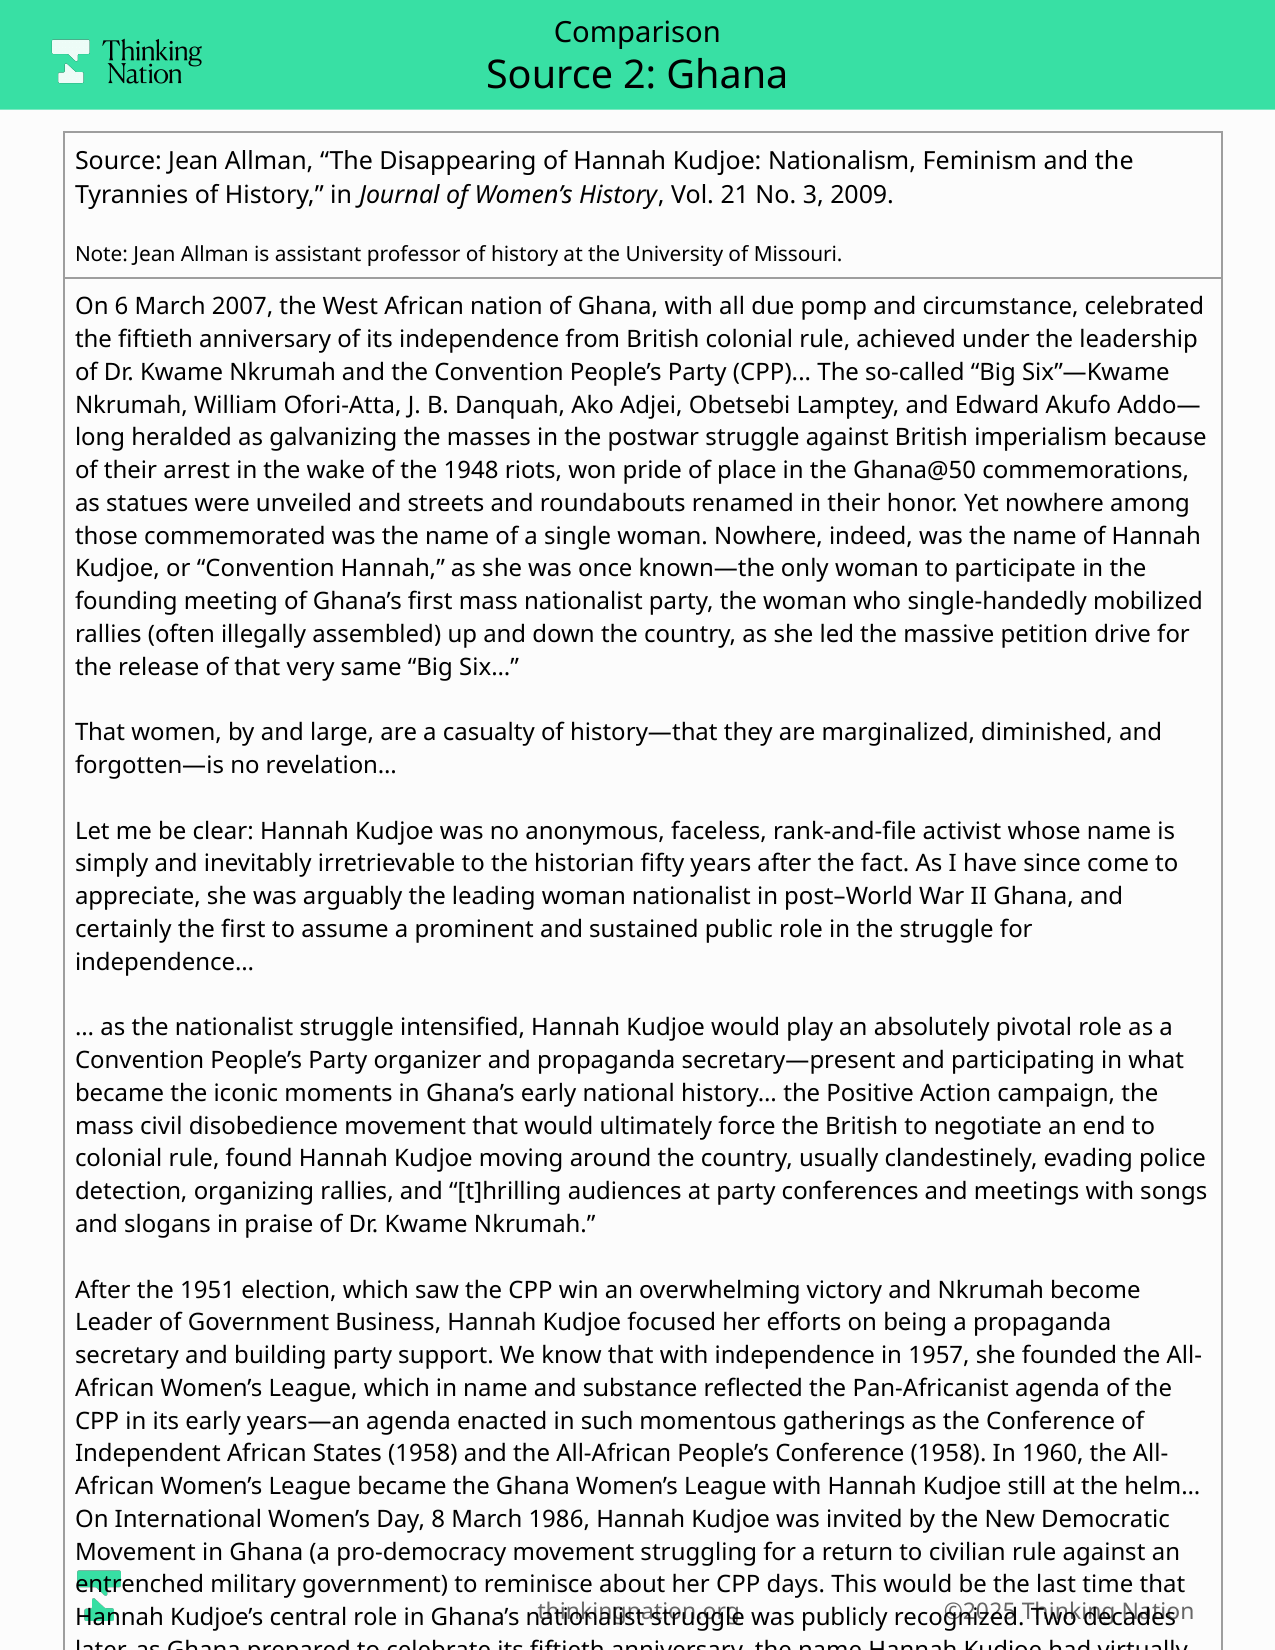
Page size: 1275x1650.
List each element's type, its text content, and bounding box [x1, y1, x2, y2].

picture [35, 25, 207, 97]
table_header Source: Jean Allman, “The Disappearing of Hannah Kudjoe: Nationalism, Feminism and the Tyrannies of History,” in Journal of Women’s History, Vol. 21 No. 3, 2009. Note: Jean Allman is assistant professor of history at the University of Missouri. [65, 133, 1221, 277]
picture [63, 1560, 134, 1631]
table_cell On 6 March 2007, the West African nation of Ghana, with all due pomp and circumstance, celebrated the fiftieth anniversary of its independence from British colonial rule, achieved under the leadership of Dr. Kwame Nkrumah and the Convention People’s Party (CPP)... The so-called “Big Six”—Kwame Nkrumah, William Ofori-Atta, J. B. Danquah, Ako Adjei, Obetsebi Lamptey, and Edward Akufo Addo—long heralded as galvanizing the masses in the postwar struggle against British imperialism because of their arrest in the wake of the 1948 riots, won pride of place in the Ghana@50 commemorations, as statues were unveiled and streets and roundabouts renamed in their honor. Yet nowhere among those commemorated was the name of a single woman. Nowhere, indeed, was the name of Hannah Kudjoe, or “Convention Hannah,” as she was once known—the only woman to participate in the founding meeting of Ghana’s first mass nationalist party, the woman who single-handedly mobilized rallies (often illegally assembled) up and down the country, as she led the massive petition drive for the release of that very same “Big Six…” That women, by and large, are a casualty of history—that they are marginalized, diminished, and forgotten—is no revelation… Let me be clear: Hannah Kudjoe was no anonymous, faceless, rank-and-file activist whose name is simply and inevitably irretrievable to the historian fifty years after the fact. As I have since come to appreciate, she was arguably the leading woman nationalist in post–World War II Ghana, and certainly the first to assume a prominent and sustained public role in the struggle for independence… … as the nationalist struggle intensified, Hannah Kudjoe would play an absolutely pivotal role as a Convention People’s Party organizer and propaganda secretary—present and participating in what became the iconic moments in Ghana’s early national history… the Positive Action campaign, the mass civil disobedience movement that would ultimately force the British to negotiate an end to colonial rule, found Hannah Kudjoe moving around the country, usually clandestinely, evading police detection, organizing rallies, and “[t]hrilling audiences at party conferences and meetings with songs and slogans in praise of Dr. Kwame Nkrumah.” After the 1951 election, which saw the CPP win an overwhelming victory and Nkrumah become Leader of Government Business, Hannah Kudjoe focused her efforts on being a propaganda secretary and building party support. We know that with independence in 1957, she founded the All-African Women’s League, which in name and substance reflected the Pan-Africanist agenda of the CPP in its early years—an agenda enacted in such momentous gatherings as the Conference of Independent African States (1958) and the All-African People’s Conference (1958). In 1960, the All-African Women’s League became the Ghana Women’s League with Hannah Kudjoe still at the helm… On International Women’s Day, 8 March 1986, Hannah Kudjoe was invited by the New Democratic Movement in Ghana (a pro-democracy movement struggling for a return to civilian rule against an entrenched military government) to reminisce about her CPP days. This would be the last time that Hannah Kudjoe’s central role in Ghana’s nationalist struggle was publicly recognized. Two decades later, as Ghana prepared to celebrate its fiftieth anniversary, the name Hannah Kudjoe had virtually disappeared. [65, 279, 1221, 1650]
text_box Comparison Source 2: Ghana [0, 0, 1275, 110]
